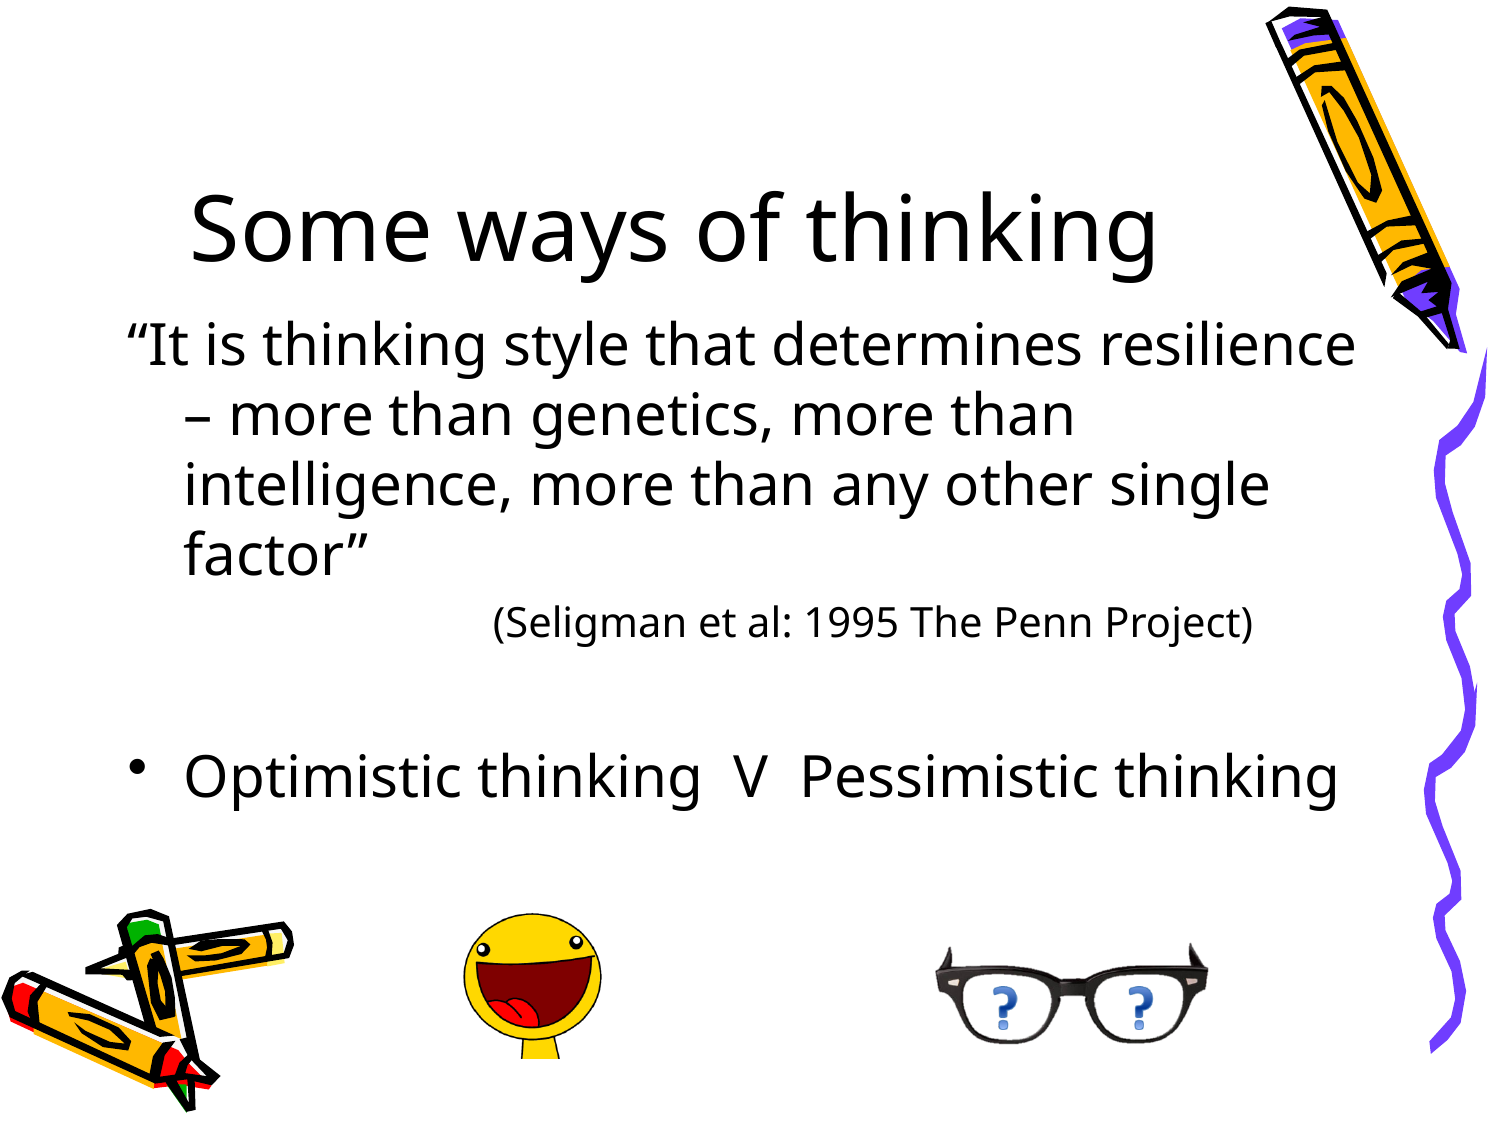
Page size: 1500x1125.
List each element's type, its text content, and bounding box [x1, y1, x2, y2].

picture [903, 910, 1235, 1084]
list “It is thinking style that determines resilience – more than genetics, more than intelligence, more than any other single factor” (Seligman et al: 1995 The Penn Project) Optimistic thinking V Pessimistic thinking [112, 299, 1375, 900]
title Some ways of thinking [112, 24, 1240, 288]
picture [430, 892, 652, 1059]
